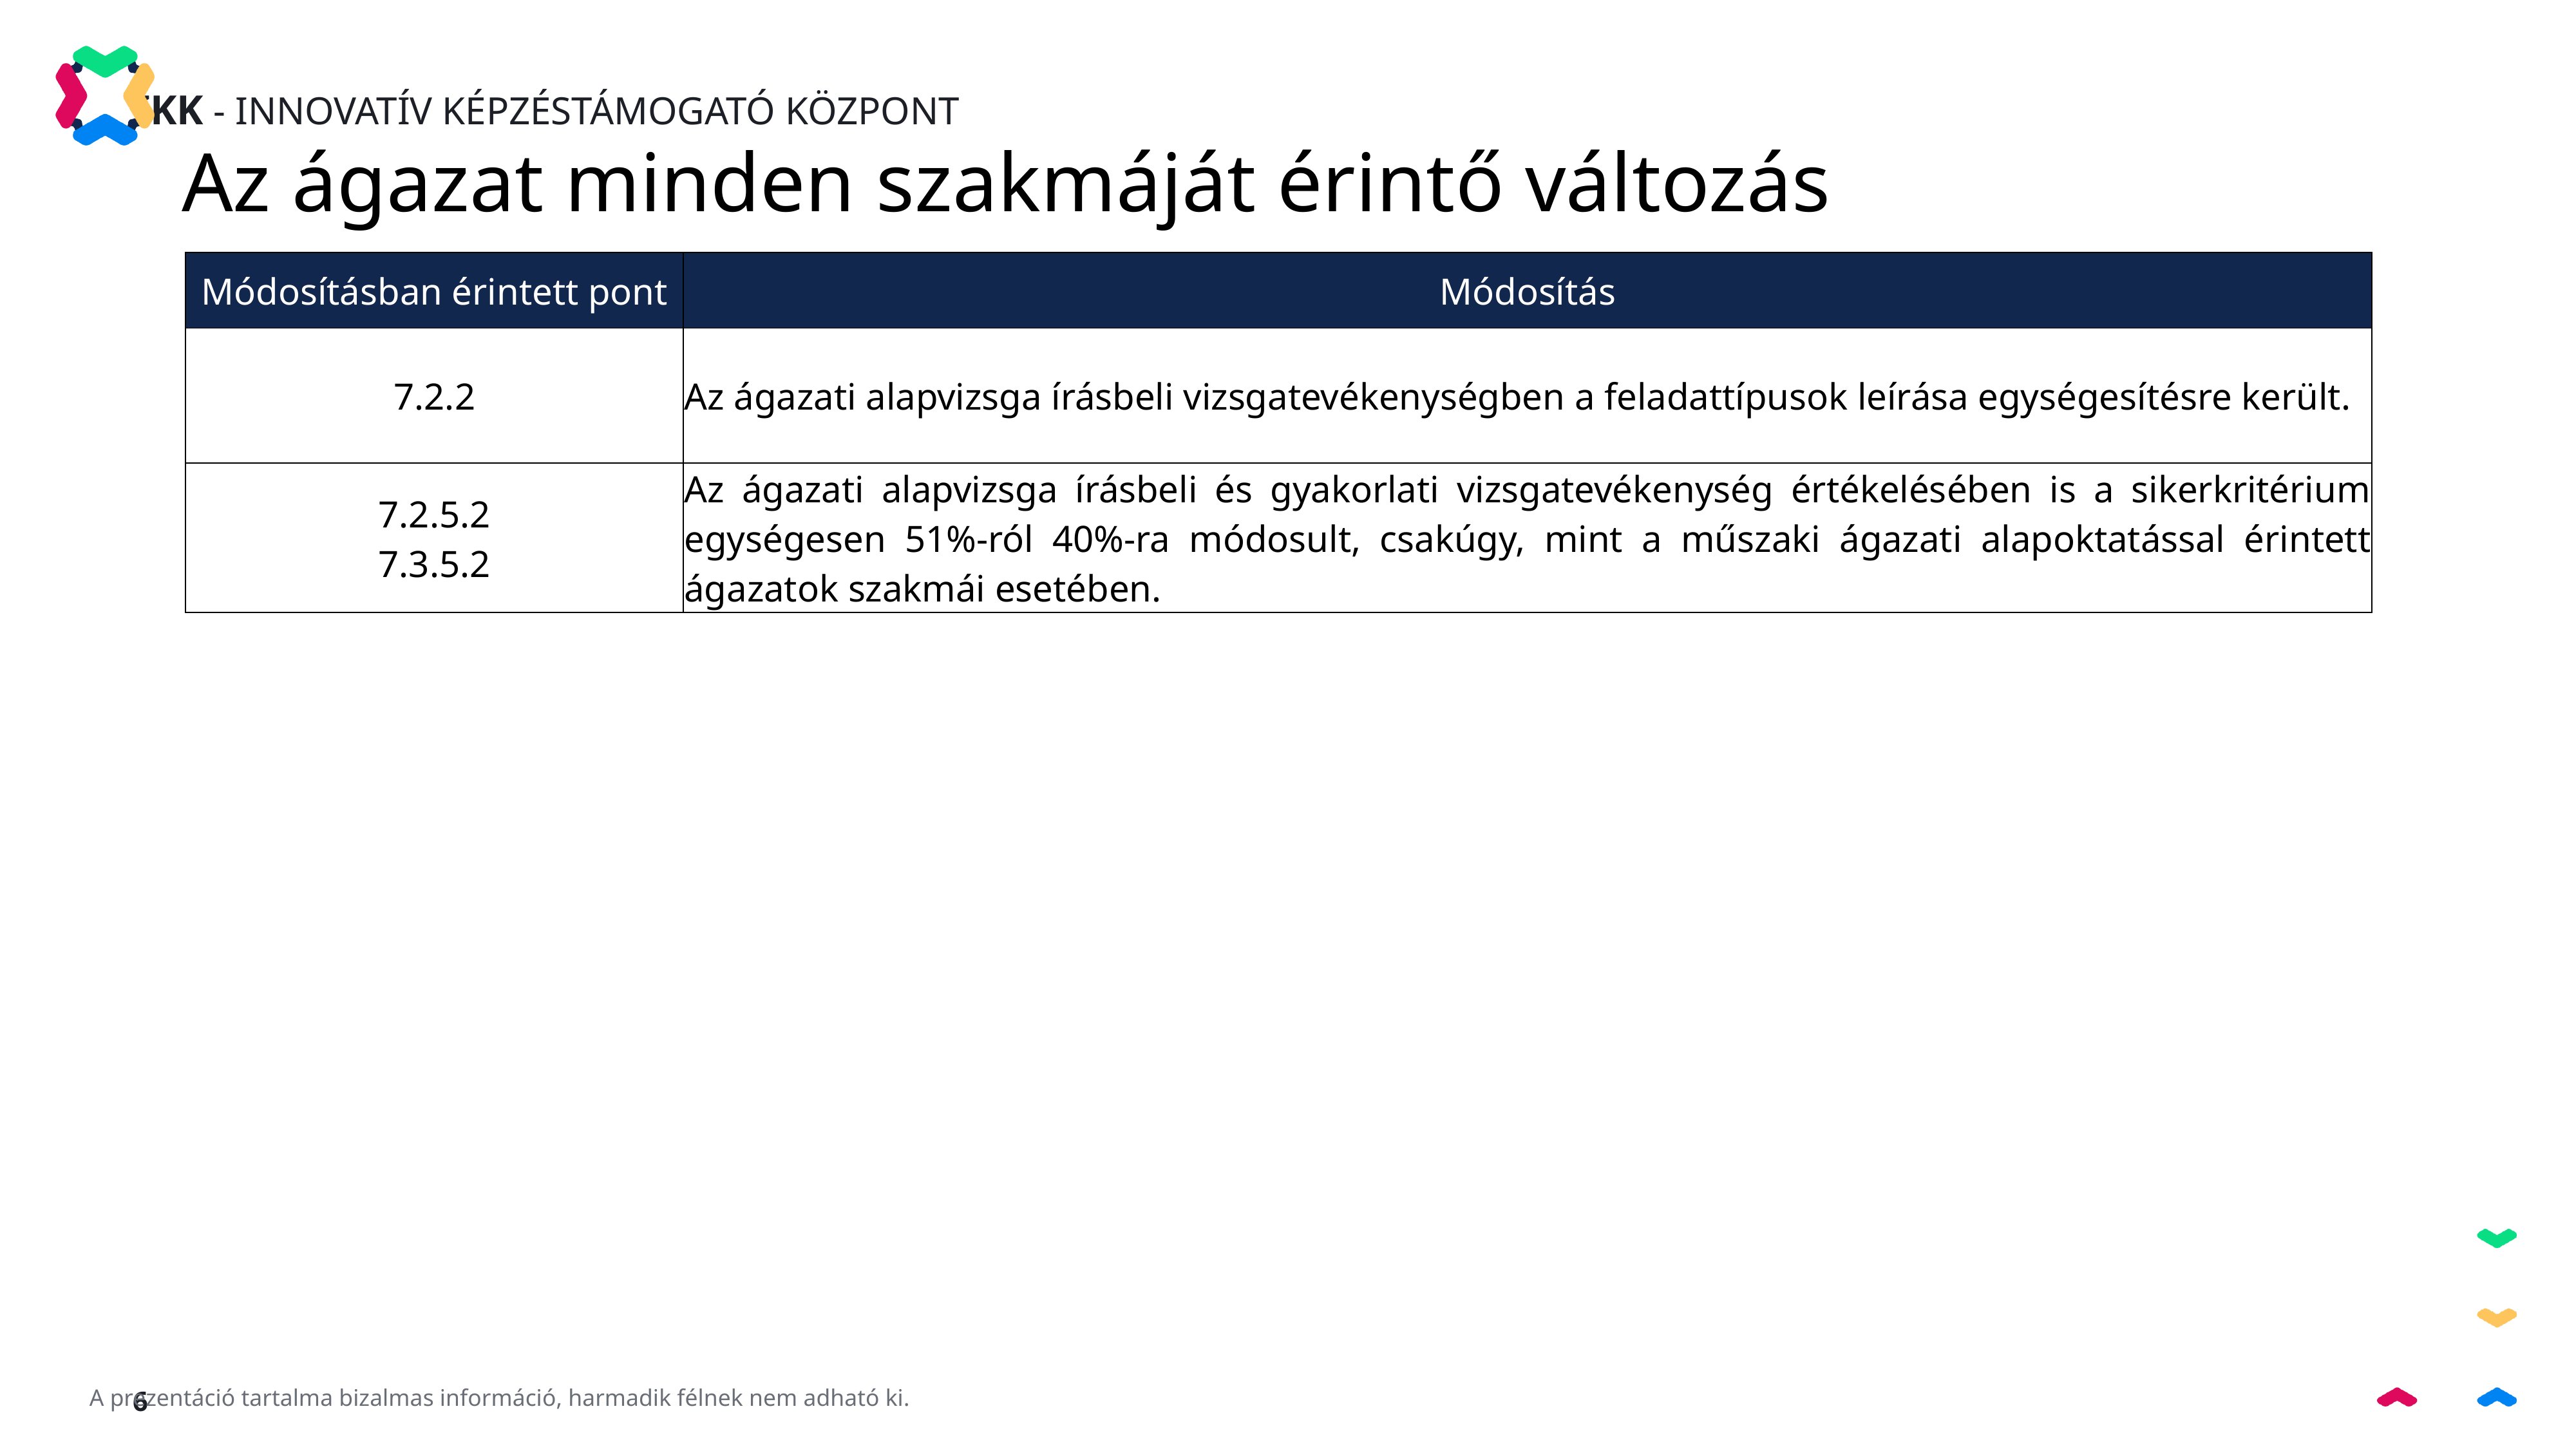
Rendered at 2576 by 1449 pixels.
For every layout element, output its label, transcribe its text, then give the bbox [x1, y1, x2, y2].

table_cell Az ágazati alapvizsga írásbeli vizsgatevékenységben a feladattípusok leírása egységesítésre került. [684, 328, 2371, 462]
list Az ágazat minden szakmáját érintő változás [182, 131, 2342, 223]
table_header Módosítás [684, 253, 2371, 328]
table_cell 7.2.2 [186, 328, 683, 462]
picture [2377, 1229, 2517, 1406]
picture [55, 46, 155, 146]
table_cell 7.2.5.2 7.3.5.2 [186, 464, 683, 612]
table_cell Az ágazati alapvizsga írásbeli és gyakorlati vizsgatevékenység értékelésében is a sikerkritérium egységesen 51%-ról 40%-ra módosult, csakúgy, mint a műszaki ágazati alapoktatással érintett ágazatok szakmái esetében. [684, 464, 2371, 612]
table_header Módosításban érintett pont [186, 253, 683, 328]
